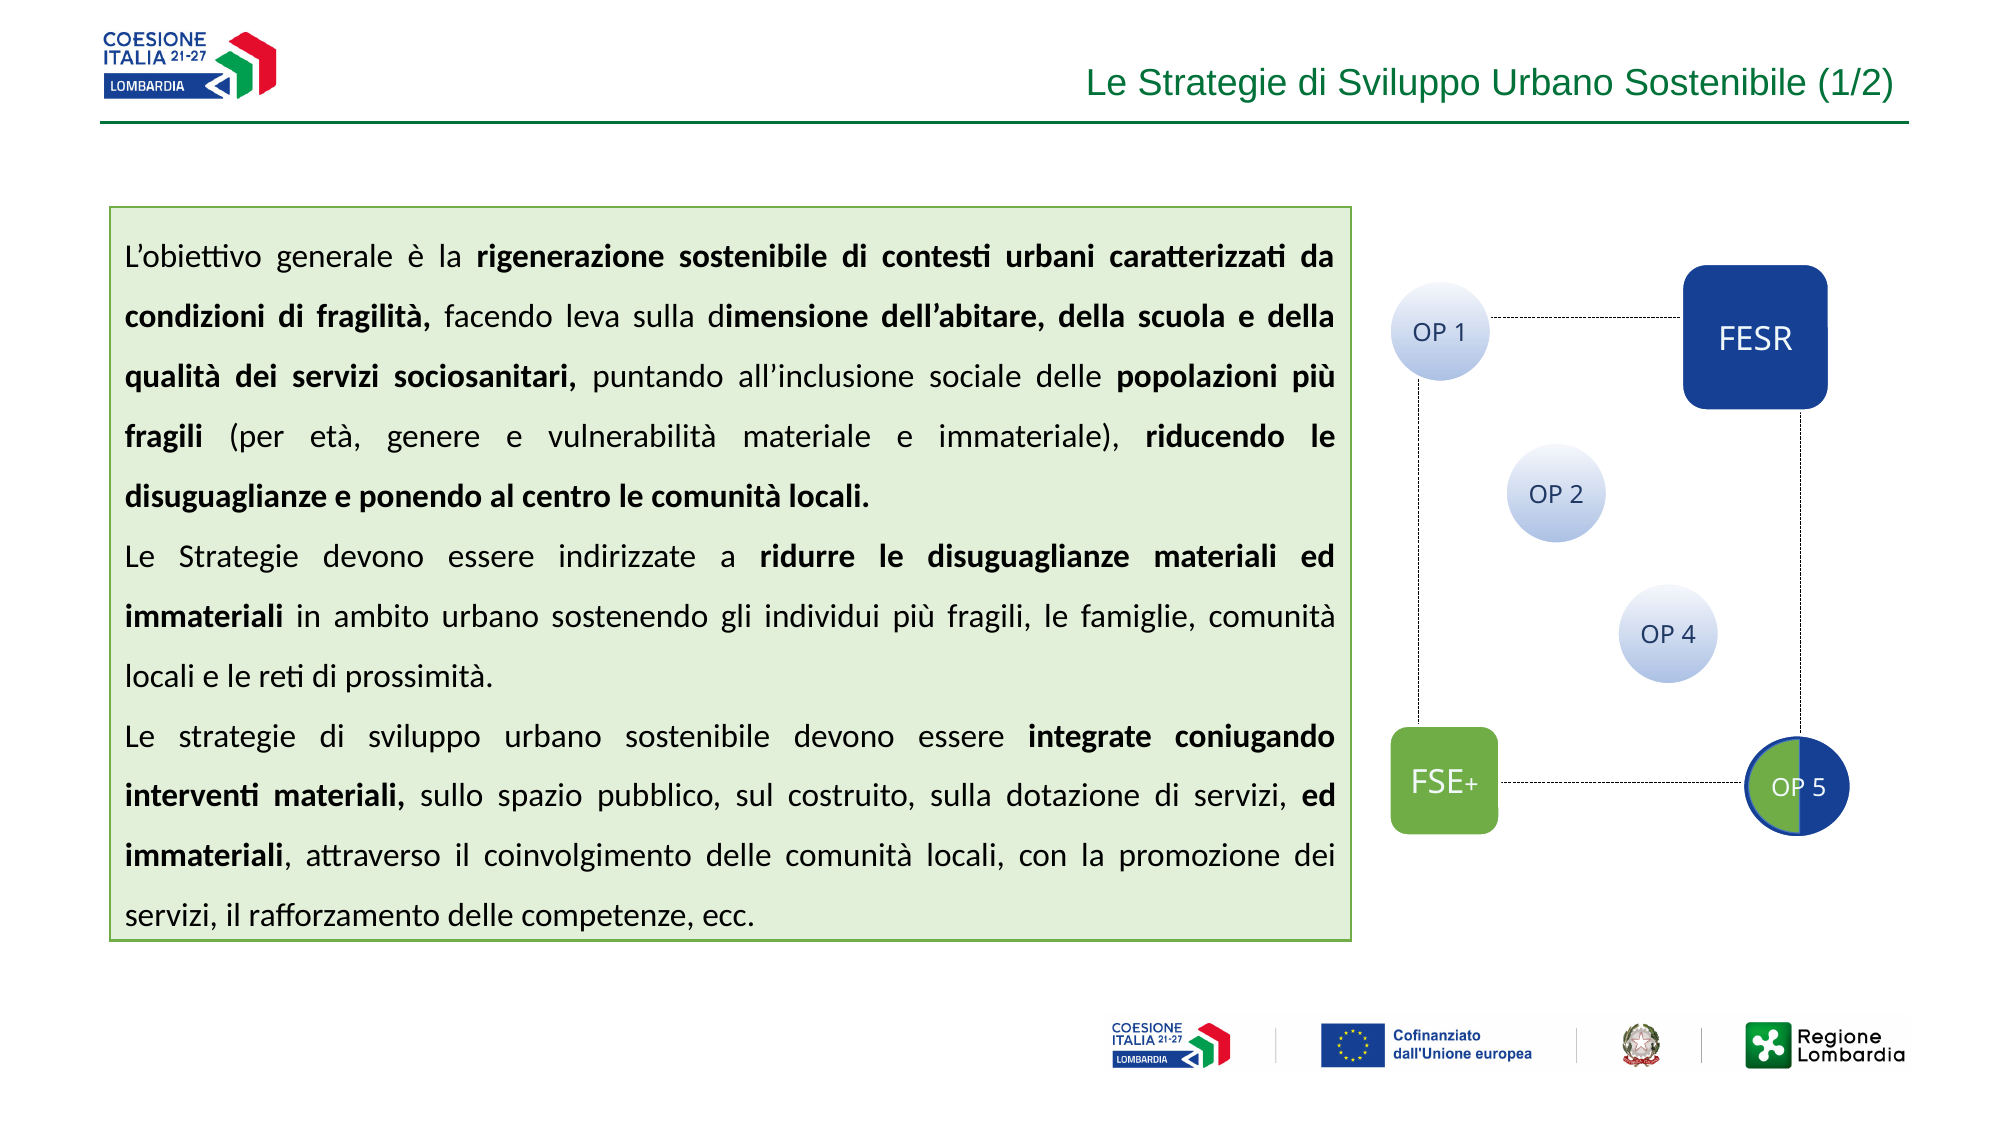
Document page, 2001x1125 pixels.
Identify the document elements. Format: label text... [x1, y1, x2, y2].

text_box L’obiettivo generale è la rigenerazione sostenibile di contesti urbani caratterizzati da condizioni di fragilità, facendo leva sulla dimensione dell’abitare, della scuola e della qualità dei servizi sociosanitari, puntando all’inclusione sociale delle popolazioni più fragili (per età, genere e vulnerabilità materiale e immateriale), riducendo le disuguaglianze e ponendo al centro le comunità locali. Le Strategie devono essere indirizzate a ridurre le disuguaglianze materiali ed immateriali in ambito urbano sostenendo gli individui più fragili, le famiglie, comunità locali e le reti di prossimità. Le strategie di sviluppo urbano sostenibile devono essere integrate coniugando interventi materiali, sullo spazio pubblico, sul costruito, sulla dotazione di servizi, ed immateriali, attraverso il coinvolgimento delle comunità locali, con la promozione dei servizi, il rafforzamento delle competenze, ecc. [109, 206, 1352, 942]
text_box FSE+ [1389, 725, 1500, 836]
text_box FESR [1680, 261, 1831, 413]
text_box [1731, 734, 1866, 838]
text_box [1418, 317, 1801, 783]
picture [1103, 1012, 1910, 1074]
text_box OP 4 [1615, 581, 1721, 687]
text_box OP 1 [1387, 278, 1493, 384]
text_box OP 2 [1503, 440, 1609, 546]
text_box [1348, 205, 1887, 942]
picture [90, 16, 291, 115]
text_box Le Strategie di Sviluppo Urbano Sostenibile (1/2) [774, 50, 1910, 111]
